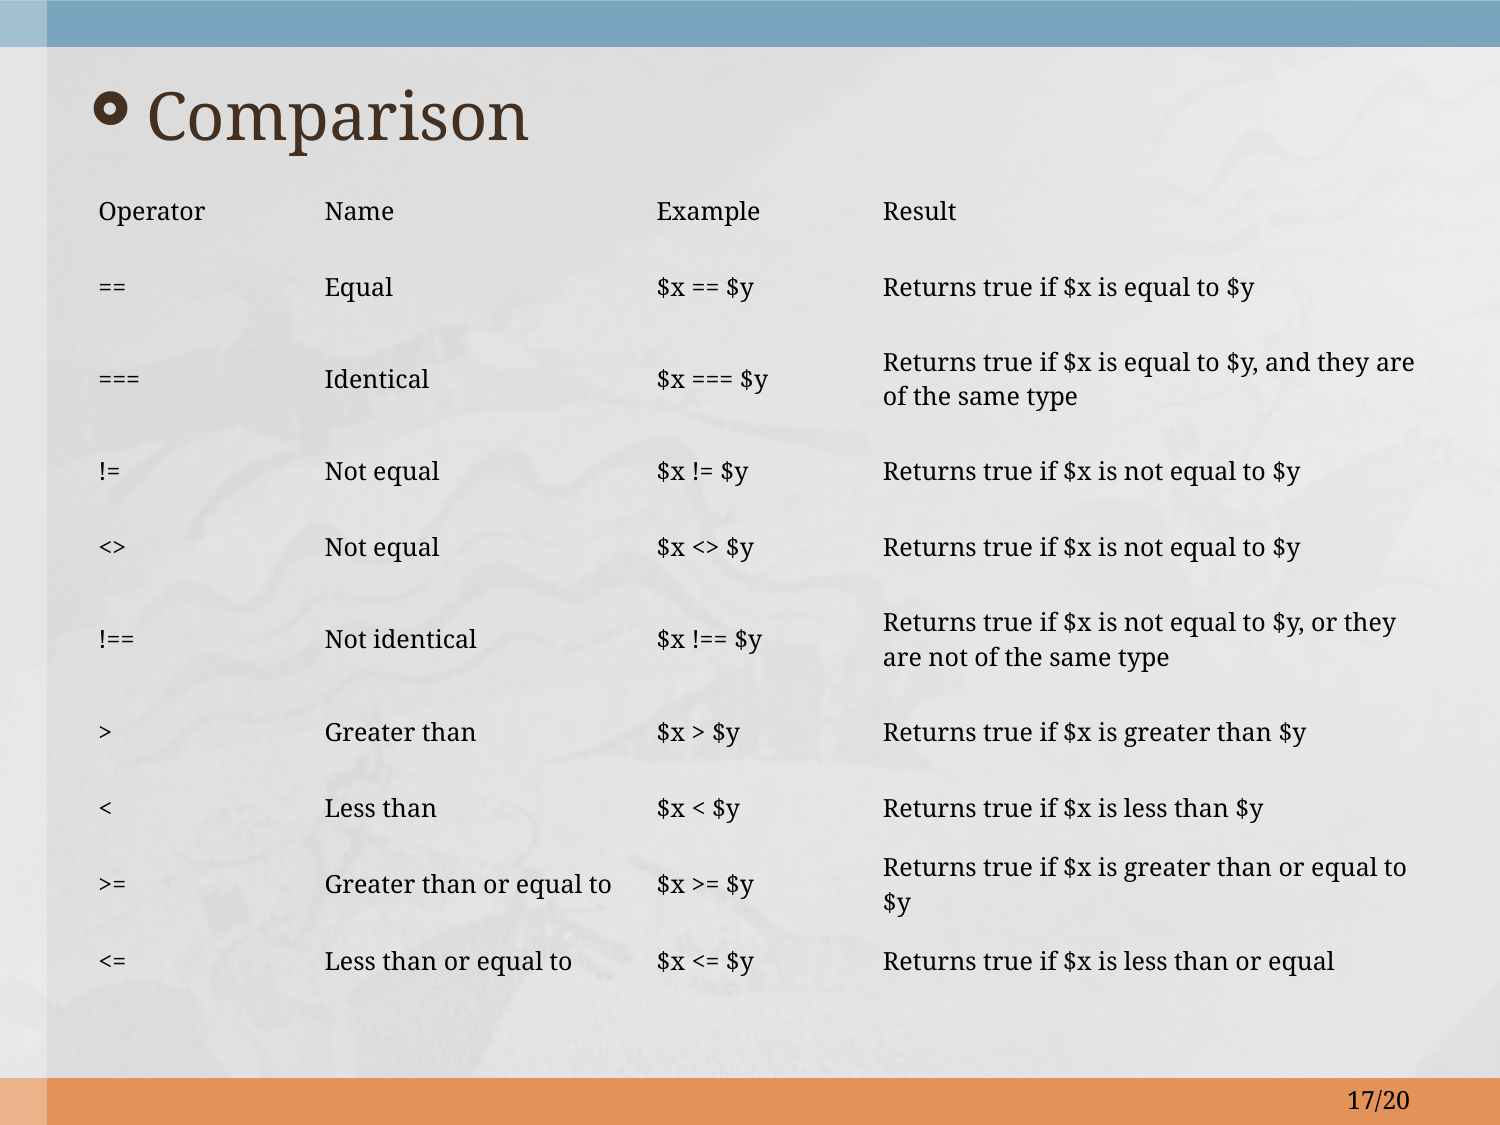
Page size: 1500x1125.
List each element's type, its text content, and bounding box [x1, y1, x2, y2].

table_cell Greater than or equal to [315, 845, 647, 923]
slide_number 17/20 [1074, 1078, 1425, 1125]
table_cell Not identical [315, 585, 647, 693]
table_cell $x < $y [647, 769, 873, 845]
table_cell Not equal [315, 509, 647, 585]
table_header Result [873, 173, 1447, 249]
table_cell Returns true if $x is less than $y [873, 769, 1447, 845]
table_cell != [89, 433, 315, 509]
table_cell $x > $y [647, 693, 873, 769]
table_cell Returns true if $x is not equal to $y [873, 509, 1447, 585]
table_cell Not equal [315, 433, 647, 509]
table_cell $x != $y [647, 433, 873, 509]
table_header Name [315, 173, 647, 249]
table_cell $x === $y [647, 325, 873, 433]
table_cell Returns true if $x is greater than or equal to $y [873, 845, 1447, 923]
table_cell Returns true if $x is greater than $y [873, 693, 1447, 769]
table_cell Returns true if $x is not equal to $y, or they are not of the same type [873, 585, 1447, 693]
table_cell Equal [315, 249, 647, 325]
table_cell <= [89, 923, 315, 999]
table_cell Less than or equal to [315, 923, 647, 999]
table_cell <> [89, 509, 315, 585]
table_cell Returns true if $x is equal to $y [873, 249, 1447, 325]
table_cell $x <= $y [647, 923, 873, 999]
table_cell Returns true if $x is less than or equal [873, 923, 1447, 999]
table_cell !== [89, 585, 315, 693]
table_header Example [647, 173, 873, 249]
list Comparison [75, 66, 1425, 1005]
table_cell Greater than [315, 693, 647, 769]
table_cell Returns true if $x is not equal to $y [873, 433, 1447, 509]
table_cell > [89, 693, 315, 769]
table_cell == [89, 249, 315, 325]
table_cell Returns true if $x is equal to $y, and they are of the same type [873, 325, 1447, 433]
table_cell Less than [315, 769, 647, 845]
table_cell >= [89, 845, 315, 923]
table_header Operator [89, 173, 315, 249]
table_cell $x <> $y [647, 509, 873, 585]
table_cell Identical [315, 325, 647, 433]
table_cell $x >= $y [647, 845, 873, 923]
table_cell $x == $y [647, 249, 873, 325]
table_cell $x !== $y [647, 585, 873, 693]
table_cell === [89, 325, 315, 433]
table_cell < [89, 769, 315, 845]
